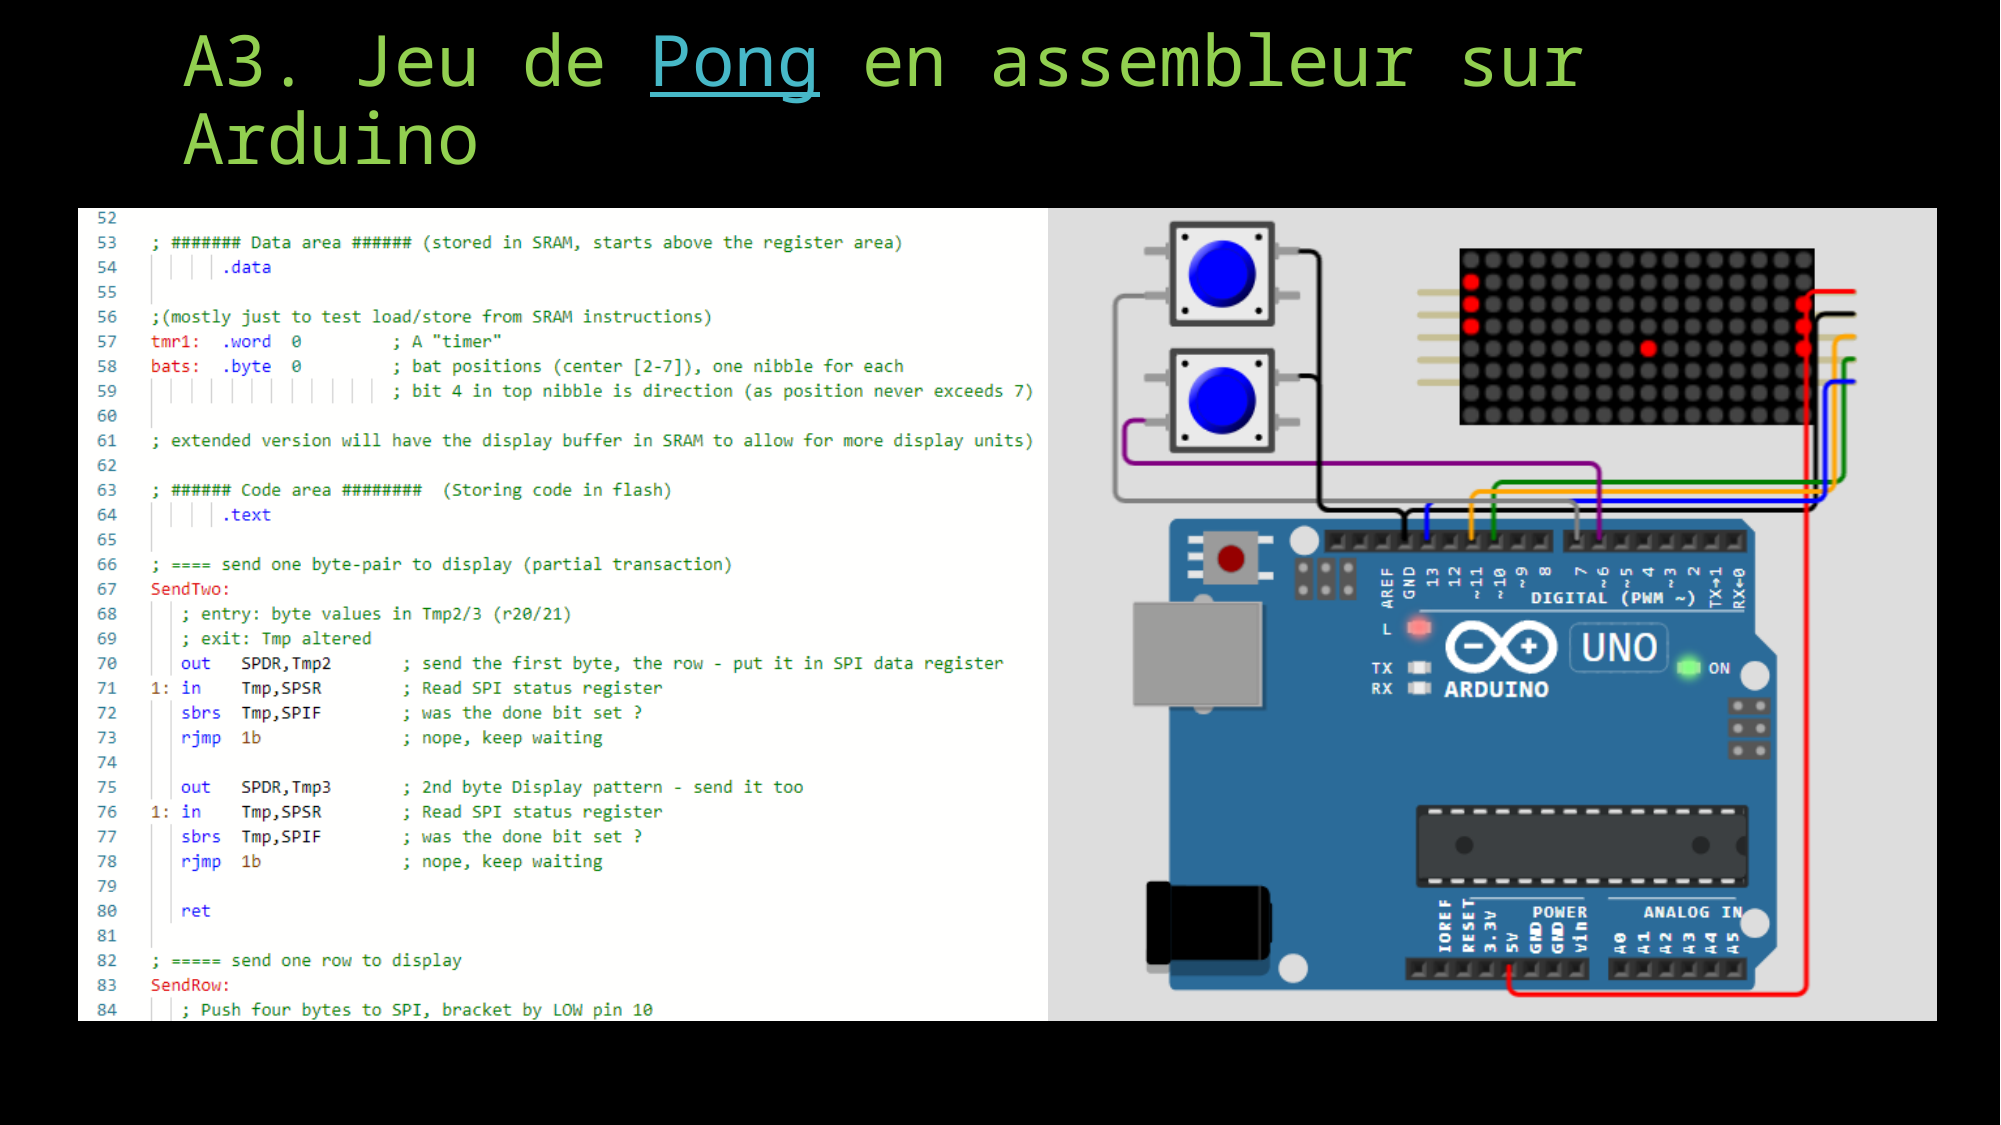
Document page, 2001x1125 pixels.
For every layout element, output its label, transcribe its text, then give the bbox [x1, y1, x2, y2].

picture [78, 208, 1937, 1021]
title A3. Jeu de Pong en assembleur sur Arduino [167, 0, 1833, 188]
